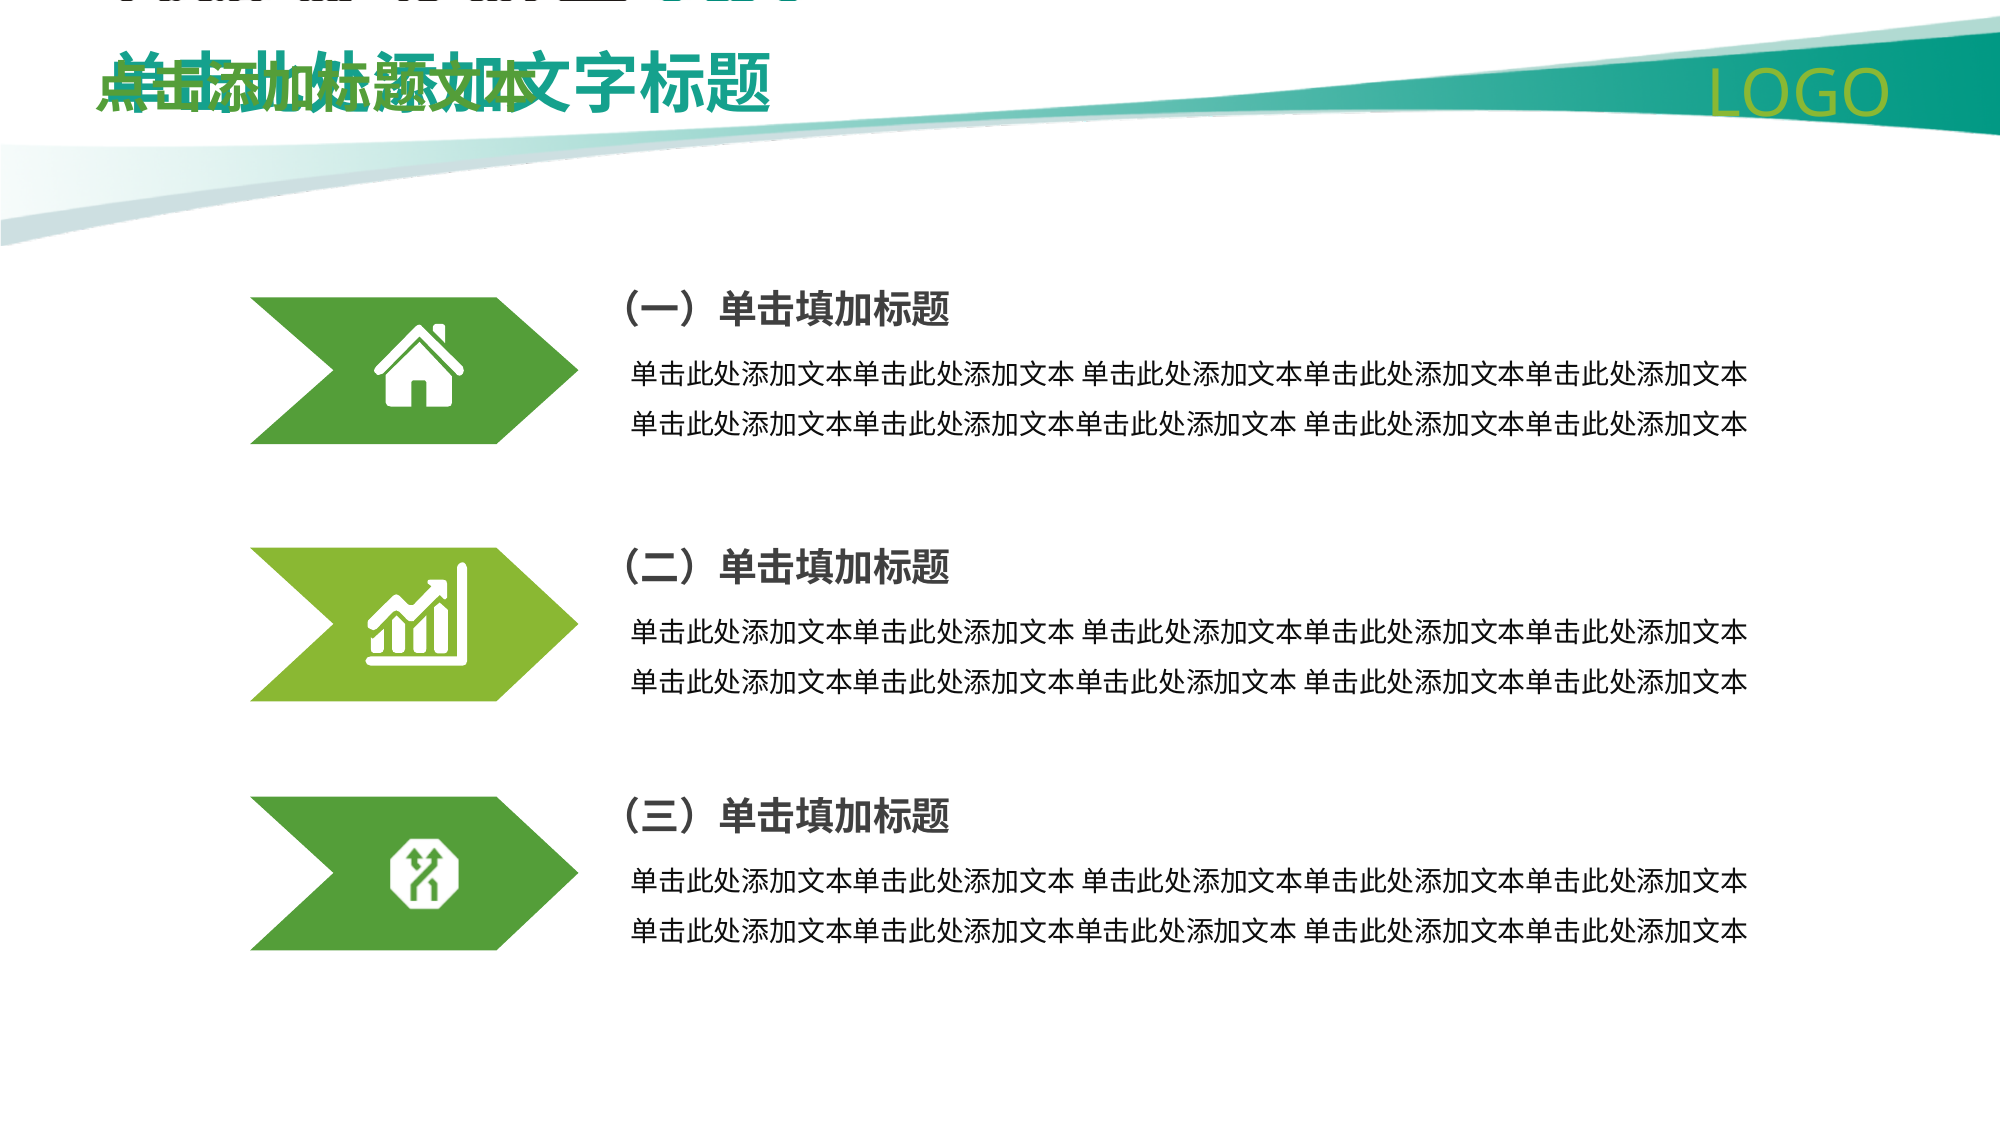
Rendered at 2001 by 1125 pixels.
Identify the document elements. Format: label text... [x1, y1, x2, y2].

text_box 点击添加标题文本 [80, 44, 554, 127]
text_box 单击此处添加文本单击此处添加文本 单击此处添加文本单击此处添加文本单击此处添加文本 单击此处添加文本单击此处添加文本单击此处添加文本 单击此处添加文本单击此处添加文本 [613, 589, 1819, 707]
text_box 单击此处添加文本单击此处添加文本 单击此处添加文本单击此处添加文本单击此处添加文本 单击此处添加文本单击此处添加文本单击此处添加文本 单击此处添加文本单击此处添加文本 [613, 331, 1819, 449]
text_box 单击此处添加文本单击此处添加文本 单击此处添加文本单击此处添加文本单击此处添加文本 单击此处添加文本单击此处添加文本单击此处添加文本 单击此处添加文本单击此处添加文本 [613, 838, 1819, 956]
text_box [249, 297, 579, 445]
text_box （二）单击填加标题 [590, 536, 1118, 595]
text_box （一）单击填加标题 [590, 278, 1118, 337]
text_box LOGO [1691, 42, 1908, 138]
picture [3, 0, 2000, 246]
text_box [249, 547, 579, 702]
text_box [249, 796, 579, 951]
text_box （三）单击填加标题 [590, 785, 1118, 844]
